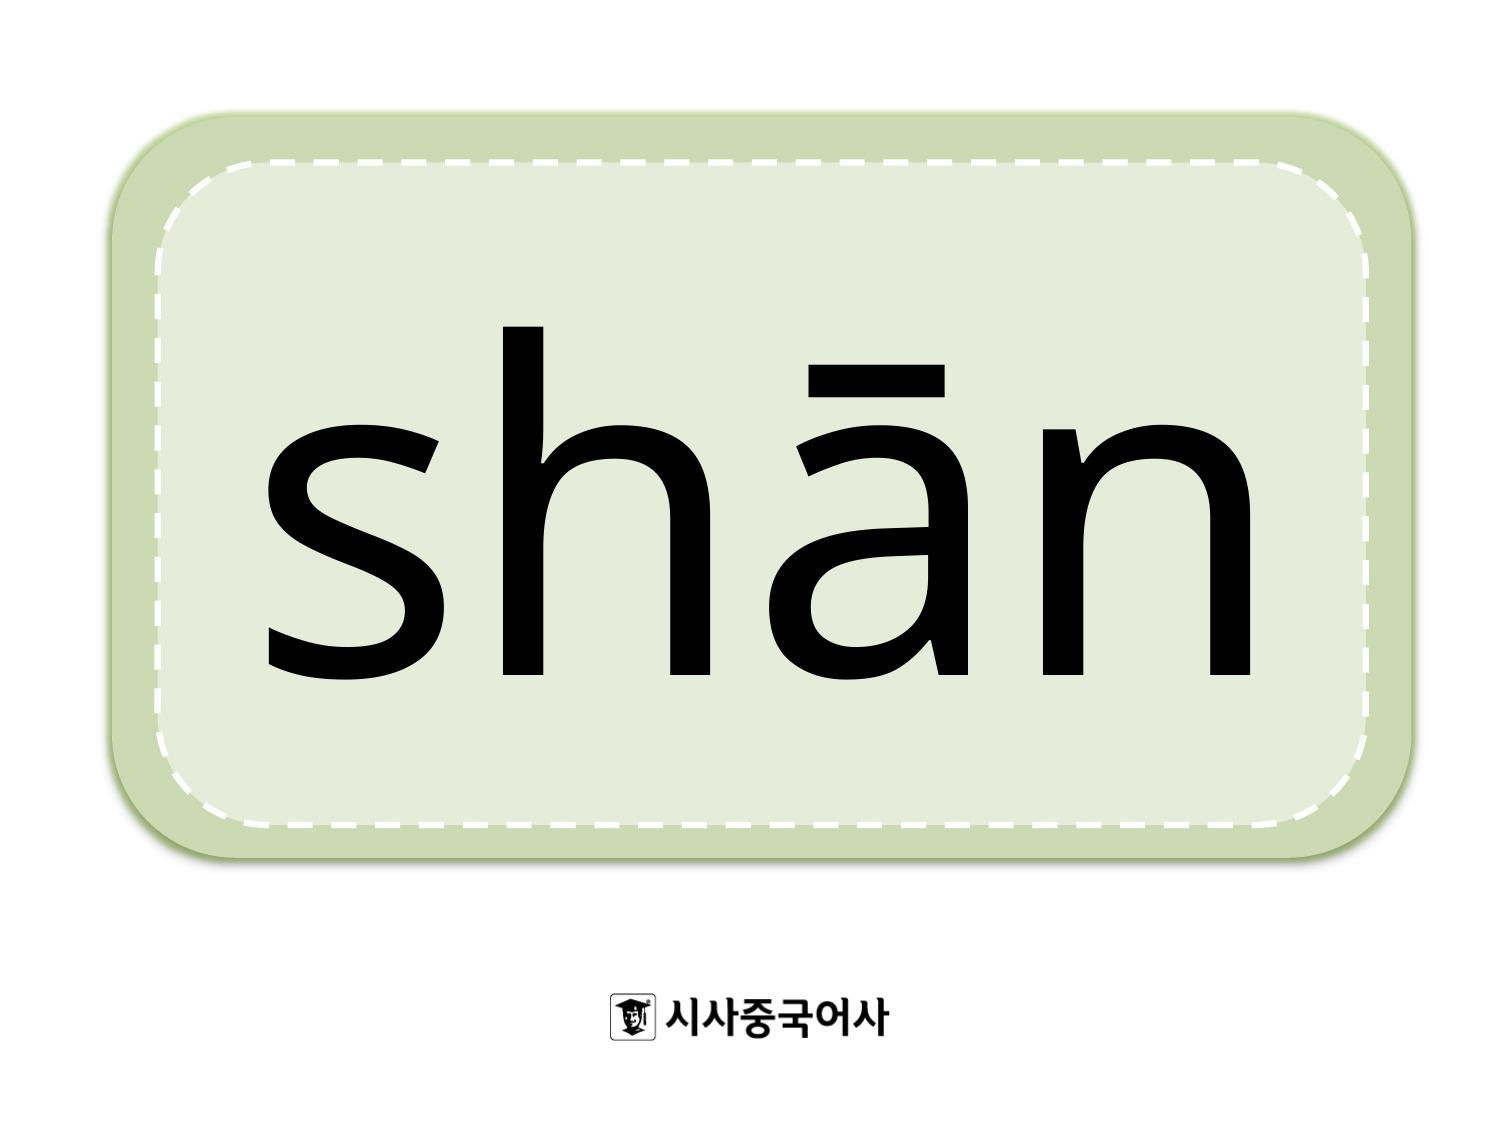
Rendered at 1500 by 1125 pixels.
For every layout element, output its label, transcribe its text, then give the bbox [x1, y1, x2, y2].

picture [602, 987, 898, 1047]
text_box shān [162, 160, 1371, 824]
